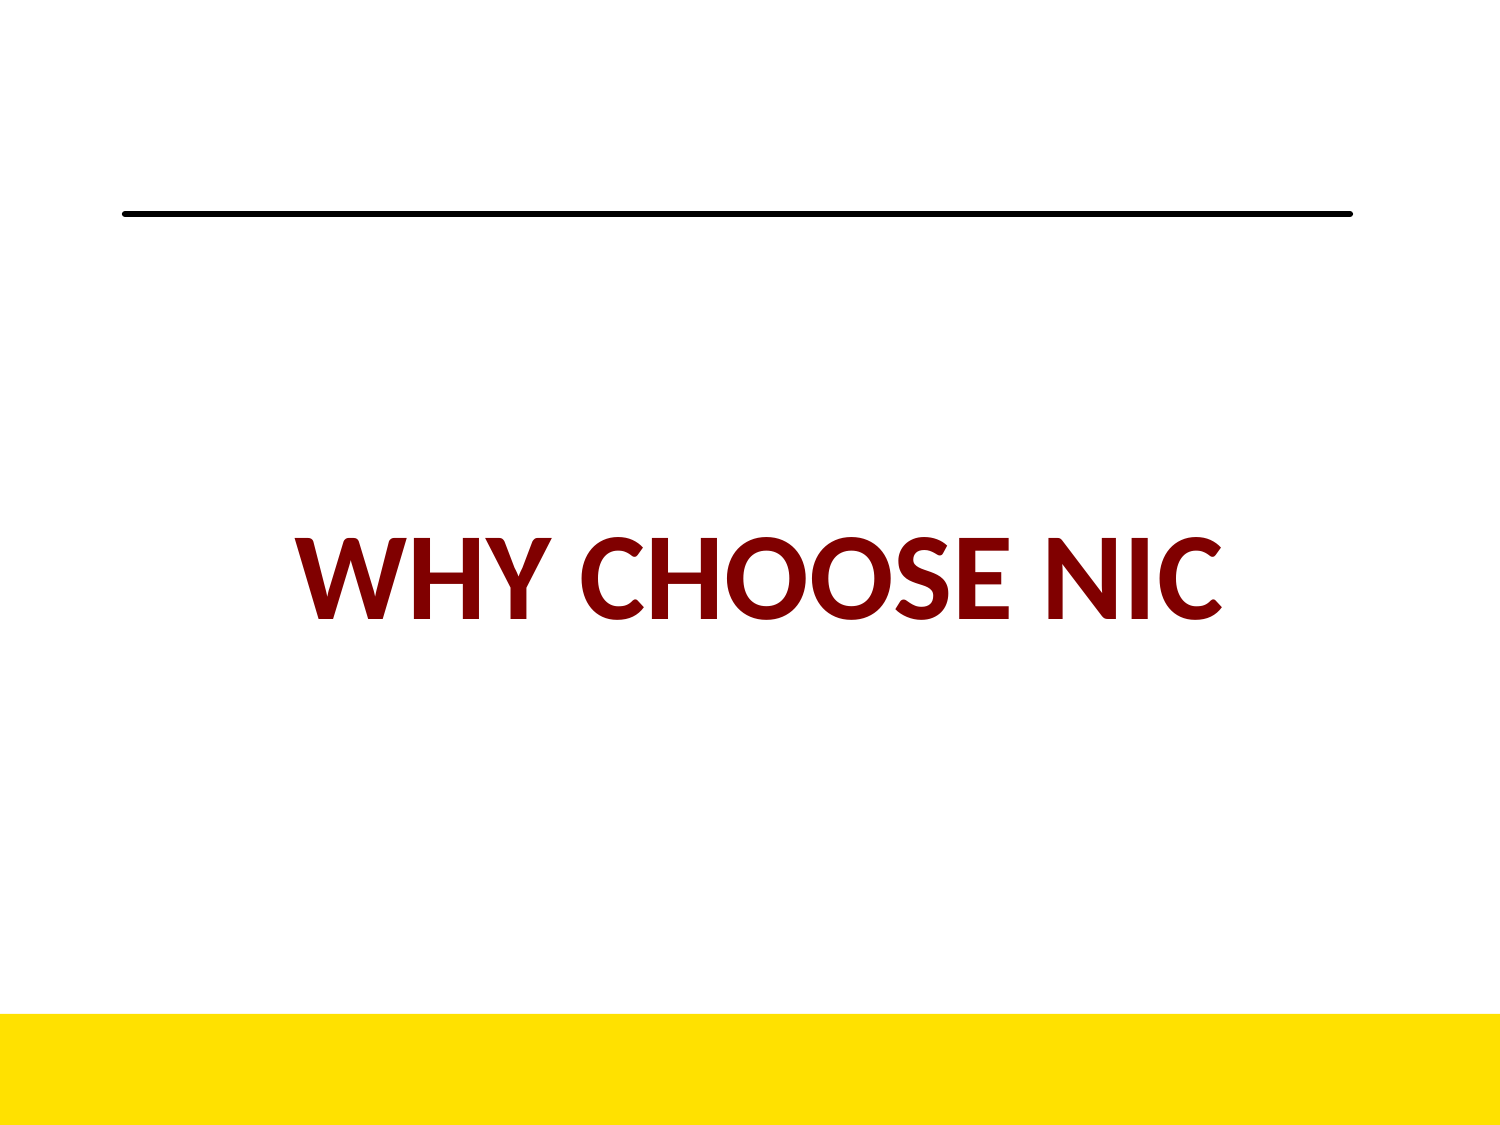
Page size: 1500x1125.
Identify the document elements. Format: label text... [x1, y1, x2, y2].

text_box WHY CHOOSE NIC [279, 487, 1239, 653]
